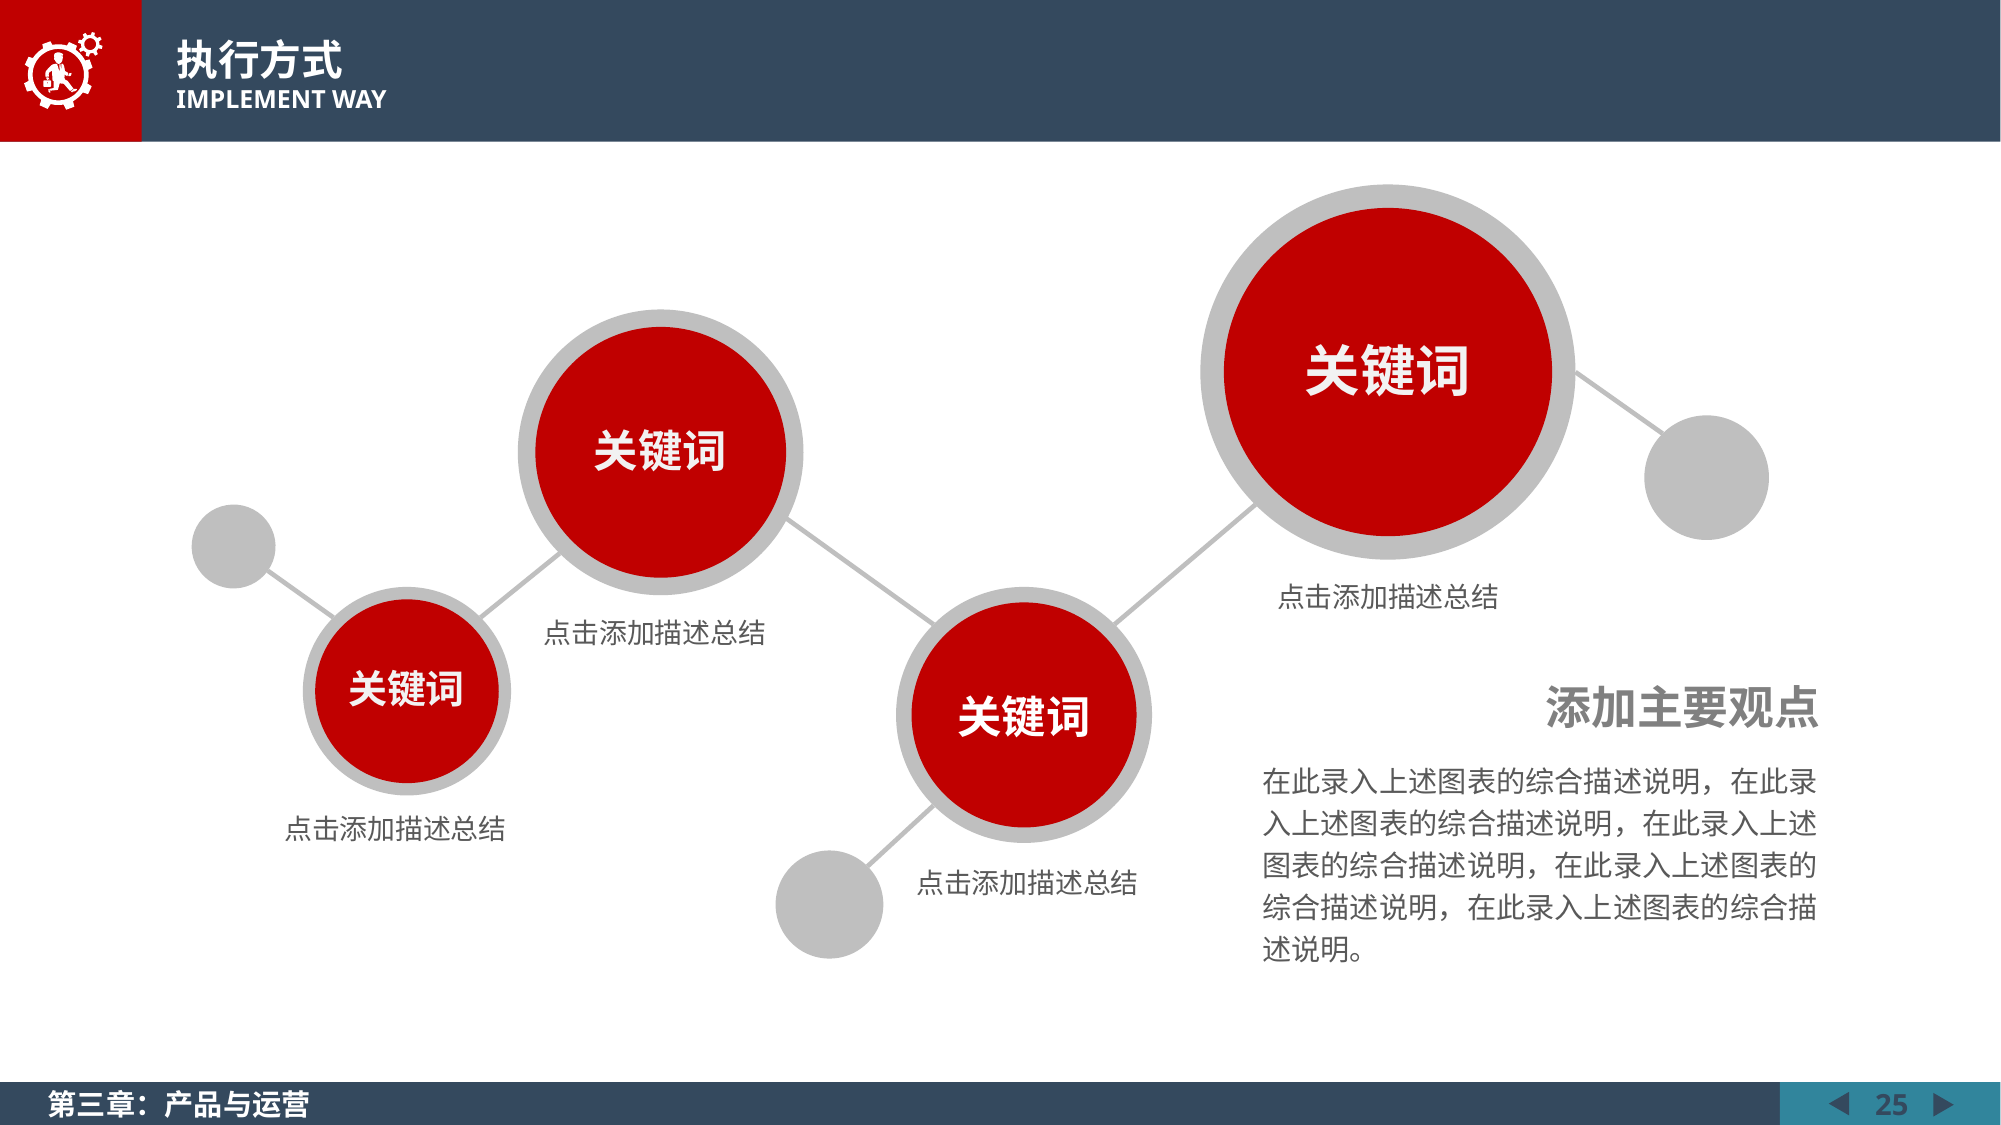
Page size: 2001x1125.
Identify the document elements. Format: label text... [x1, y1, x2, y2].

text_box [0, 0, 144, 144]
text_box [1575, 371, 1663, 434]
text_box 添加主要观点 [1330, 669, 1839, 744]
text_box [784, 516, 934, 625]
text_box 点击添加描述总结 [516, 604, 808, 658]
text_box 在此录入上述图表的综合描述说明，在此录入上述图表的综合描述说明，在此录入上述图表的综合描述说明，在此录入上述图表的综合描述说明，在此录入上述图表的综合描述说明。 [1247, 748, 1847, 974]
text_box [267, 570, 334, 618]
text_box 第三章：产品与运营 [8, 1078, 351, 1125]
text_box 执行方式 IMPLEMENT WAY [161, 59, 830, 138]
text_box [517, 309, 804, 596]
text_box [0, 1080, 8, 1125]
text_box [351, 1080, 1778, 1125]
text_box [191, 504, 276, 589]
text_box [895, 586, 1153, 844]
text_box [1200, 184, 1576, 560]
text_box [1644, 415, 1769, 540]
text_box 25 [1779, 1078, 2001, 1125]
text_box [1114, 504, 1256, 625]
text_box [480, 553, 560, 618]
text_box [775, 850, 884, 959]
text_box 点击添加描述总结 [1261, 569, 1538, 622]
text_box 点击添加描述总结 [249, 797, 548, 855]
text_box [867, 805, 934, 867]
text_box 点击添加描述总结 [881, 850, 1180, 908]
text_box [144, 0, 2001, 144]
text_box [24, 32, 103, 110]
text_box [302, 586, 512, 796]
